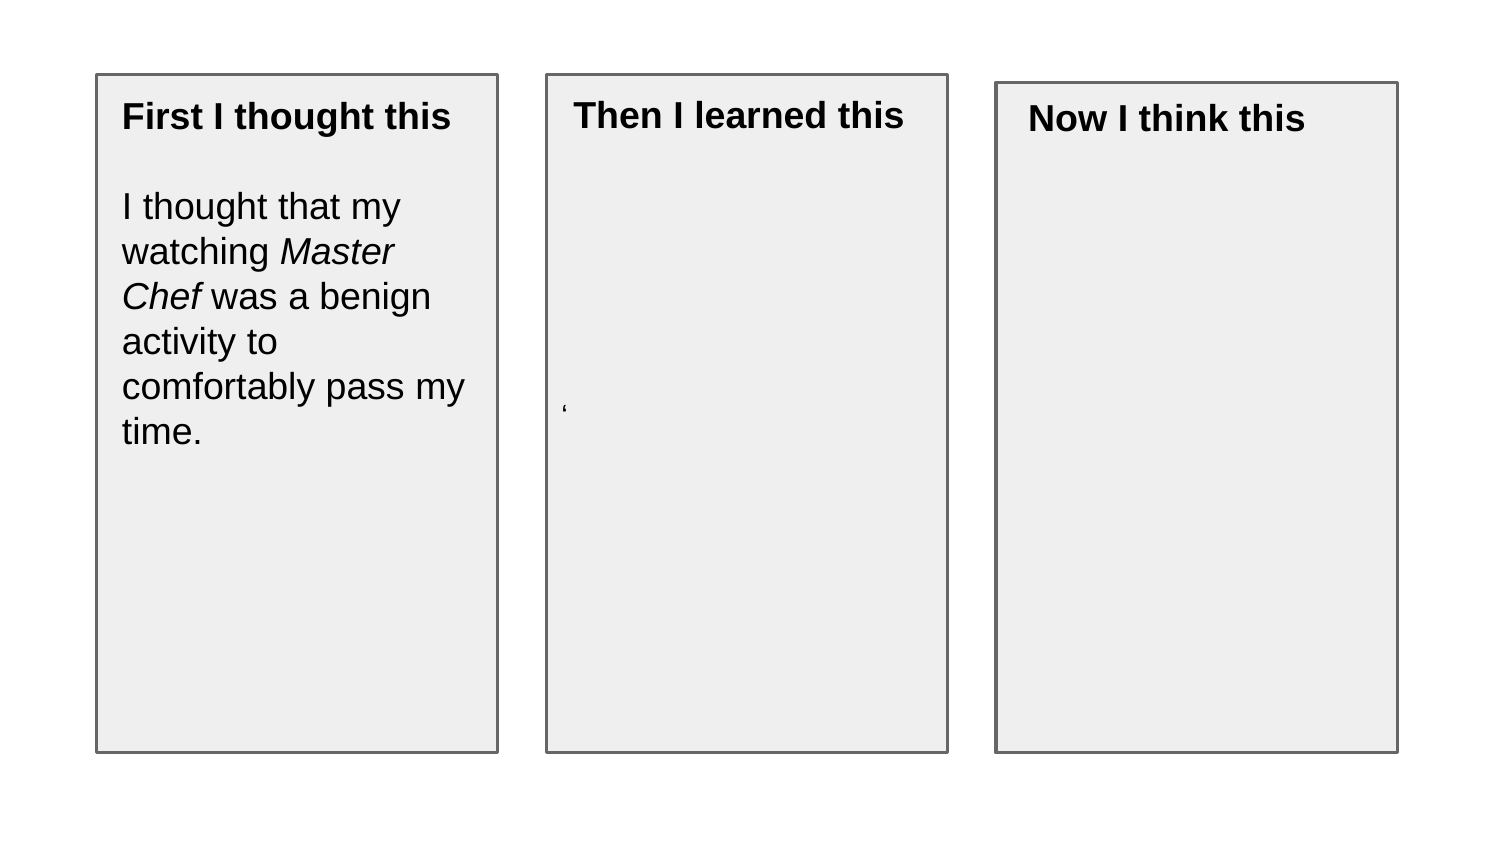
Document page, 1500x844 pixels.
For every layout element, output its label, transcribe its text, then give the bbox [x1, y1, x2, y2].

text_box Now I think this [1013, 79, 1381, 141]
text_box Then I learned this [558, 75, 932, 144]
text_box ‘ [546, 74, 948, 753]
text_box [96, 74, 498, 753]
text_box First I thought this I thought that my watching Master Chef was a benign activity to comfortably pass my time. [106, 77, 487, 189]
text_box [996, 82, 1398, 753]
